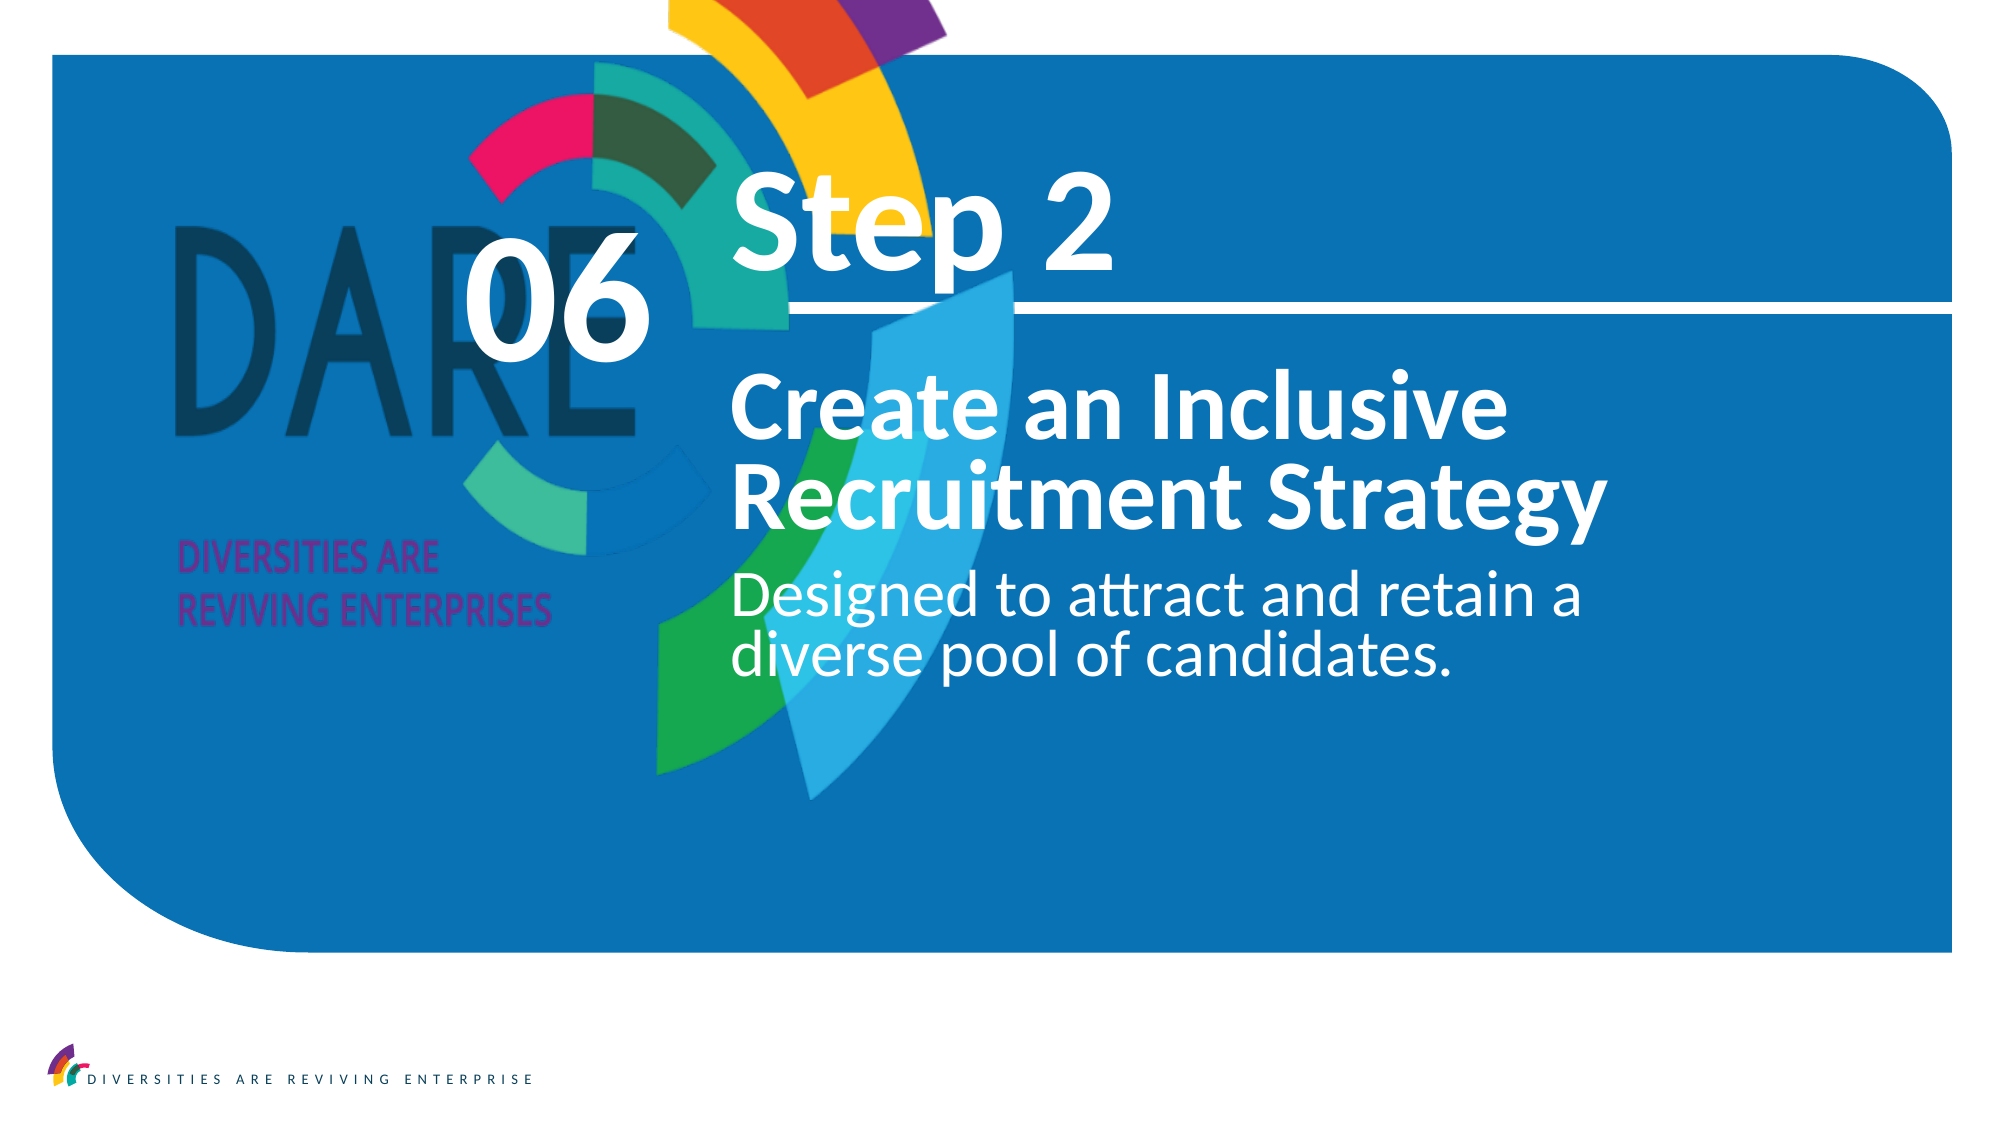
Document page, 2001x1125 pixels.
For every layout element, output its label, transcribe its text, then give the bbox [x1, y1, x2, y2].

list 06 [449, 191, 715, 288]
text_box Step 2 [715, 112, 1211, 308]
list Create an Inclusive Recruitment Strategy Designed to attract and retain a diverse pool of candidates. [715, 360, 1793, 787]
picture [24, 0, 1166, 987]
